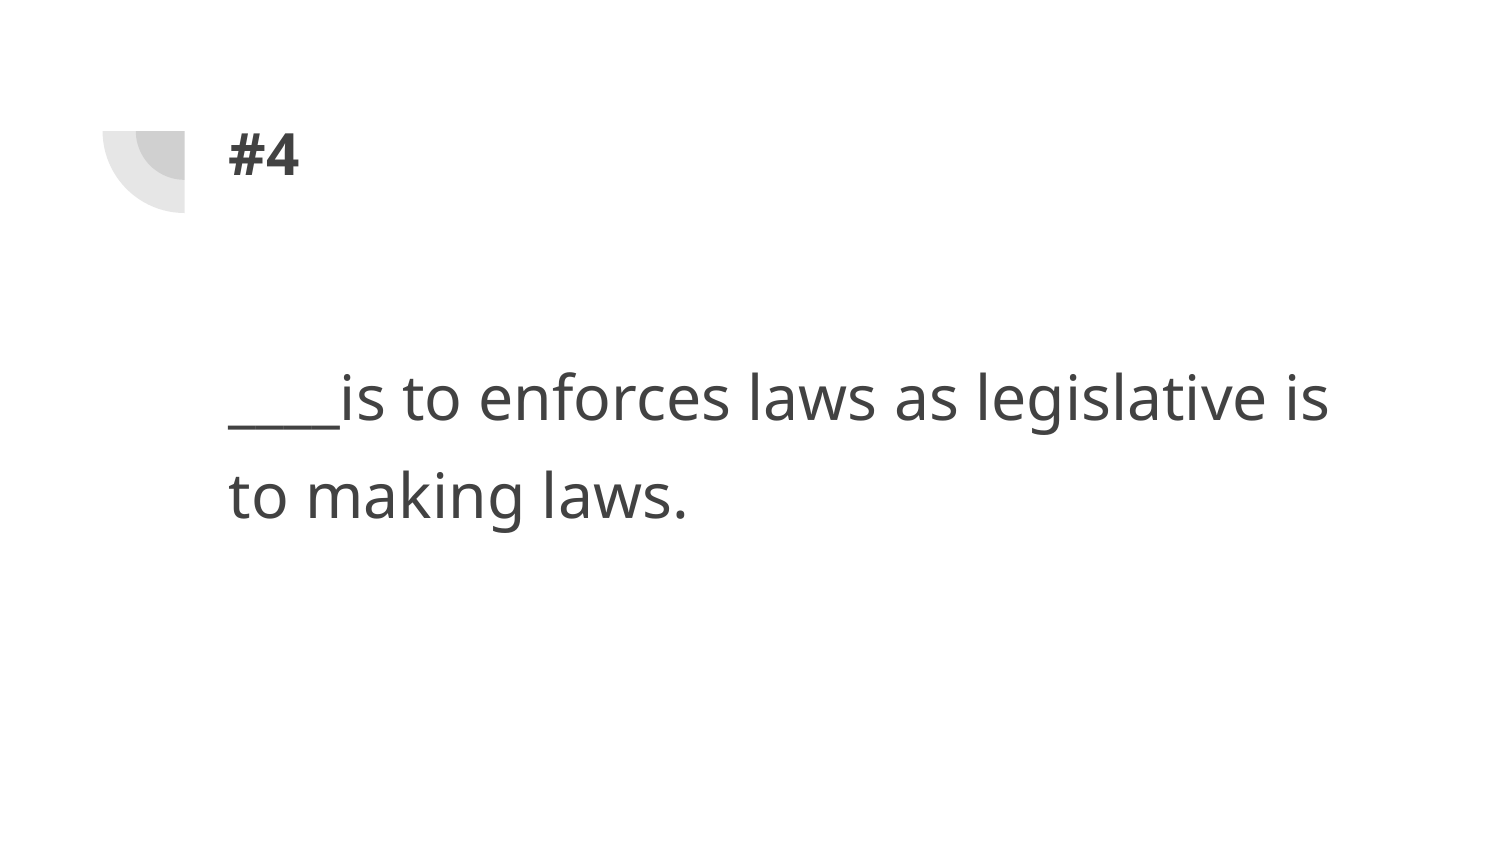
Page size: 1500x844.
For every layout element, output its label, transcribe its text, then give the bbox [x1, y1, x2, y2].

list ____is to enforces laws as legislative is to making laws. [213, 326, 1368, 744]
title #4 [213, 98, 1368, 263]
